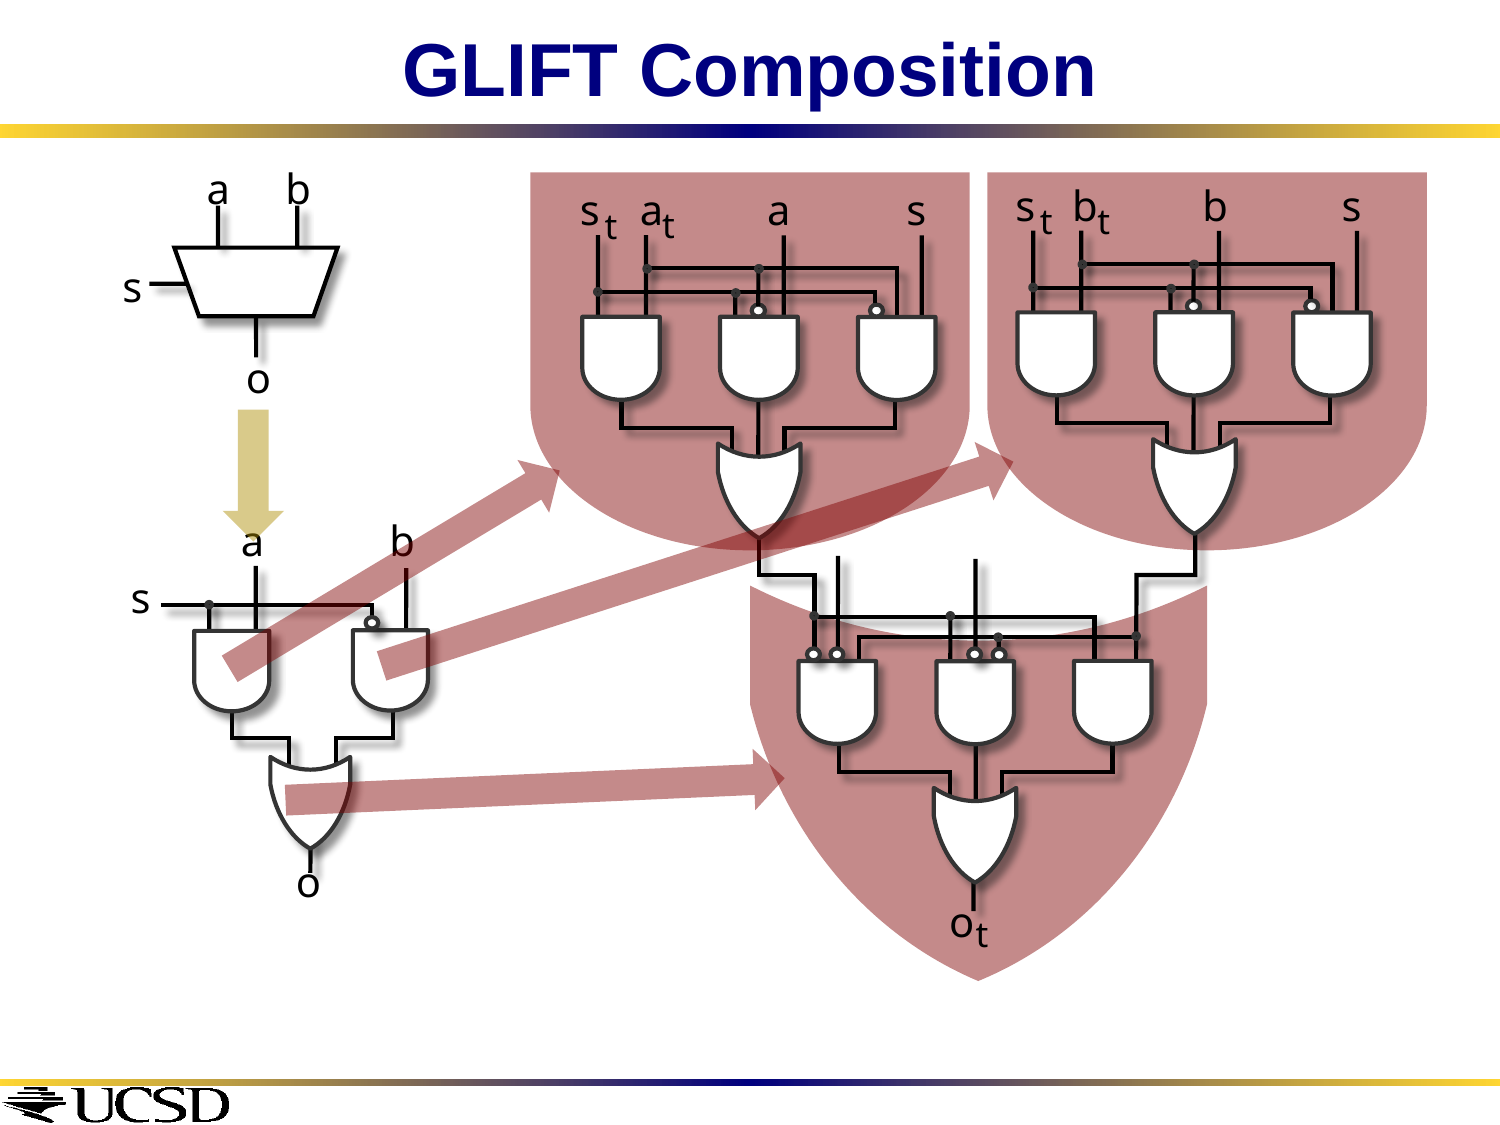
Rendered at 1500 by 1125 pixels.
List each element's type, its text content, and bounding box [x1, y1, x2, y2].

text_box [956, 971, 1001, 982]
text_box [433, 459, 560, 565]
text_box [1209, 542, 1281, 551]
text_box [987, 172, 1427, 492]
text_box [530, 172, 970, 489]
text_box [117, 162, 338, 391]
text_box [949, 441, 1005, 501]
picture [0, 1087, 229, 1123]
title GLIFT Composition [37, 4, 1463, 120]
text_box [433, 546, 753, 666]
text_box [1200, 586, 1208, 731]
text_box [758, 527, 1196, 963]
text_box [222, 409, 285, 513]
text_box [125, 514, 429, 904]
text_box [433, 764, 753, 810]
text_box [1010, 179, 1379, 535]
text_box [575, 183, 944, 539]
